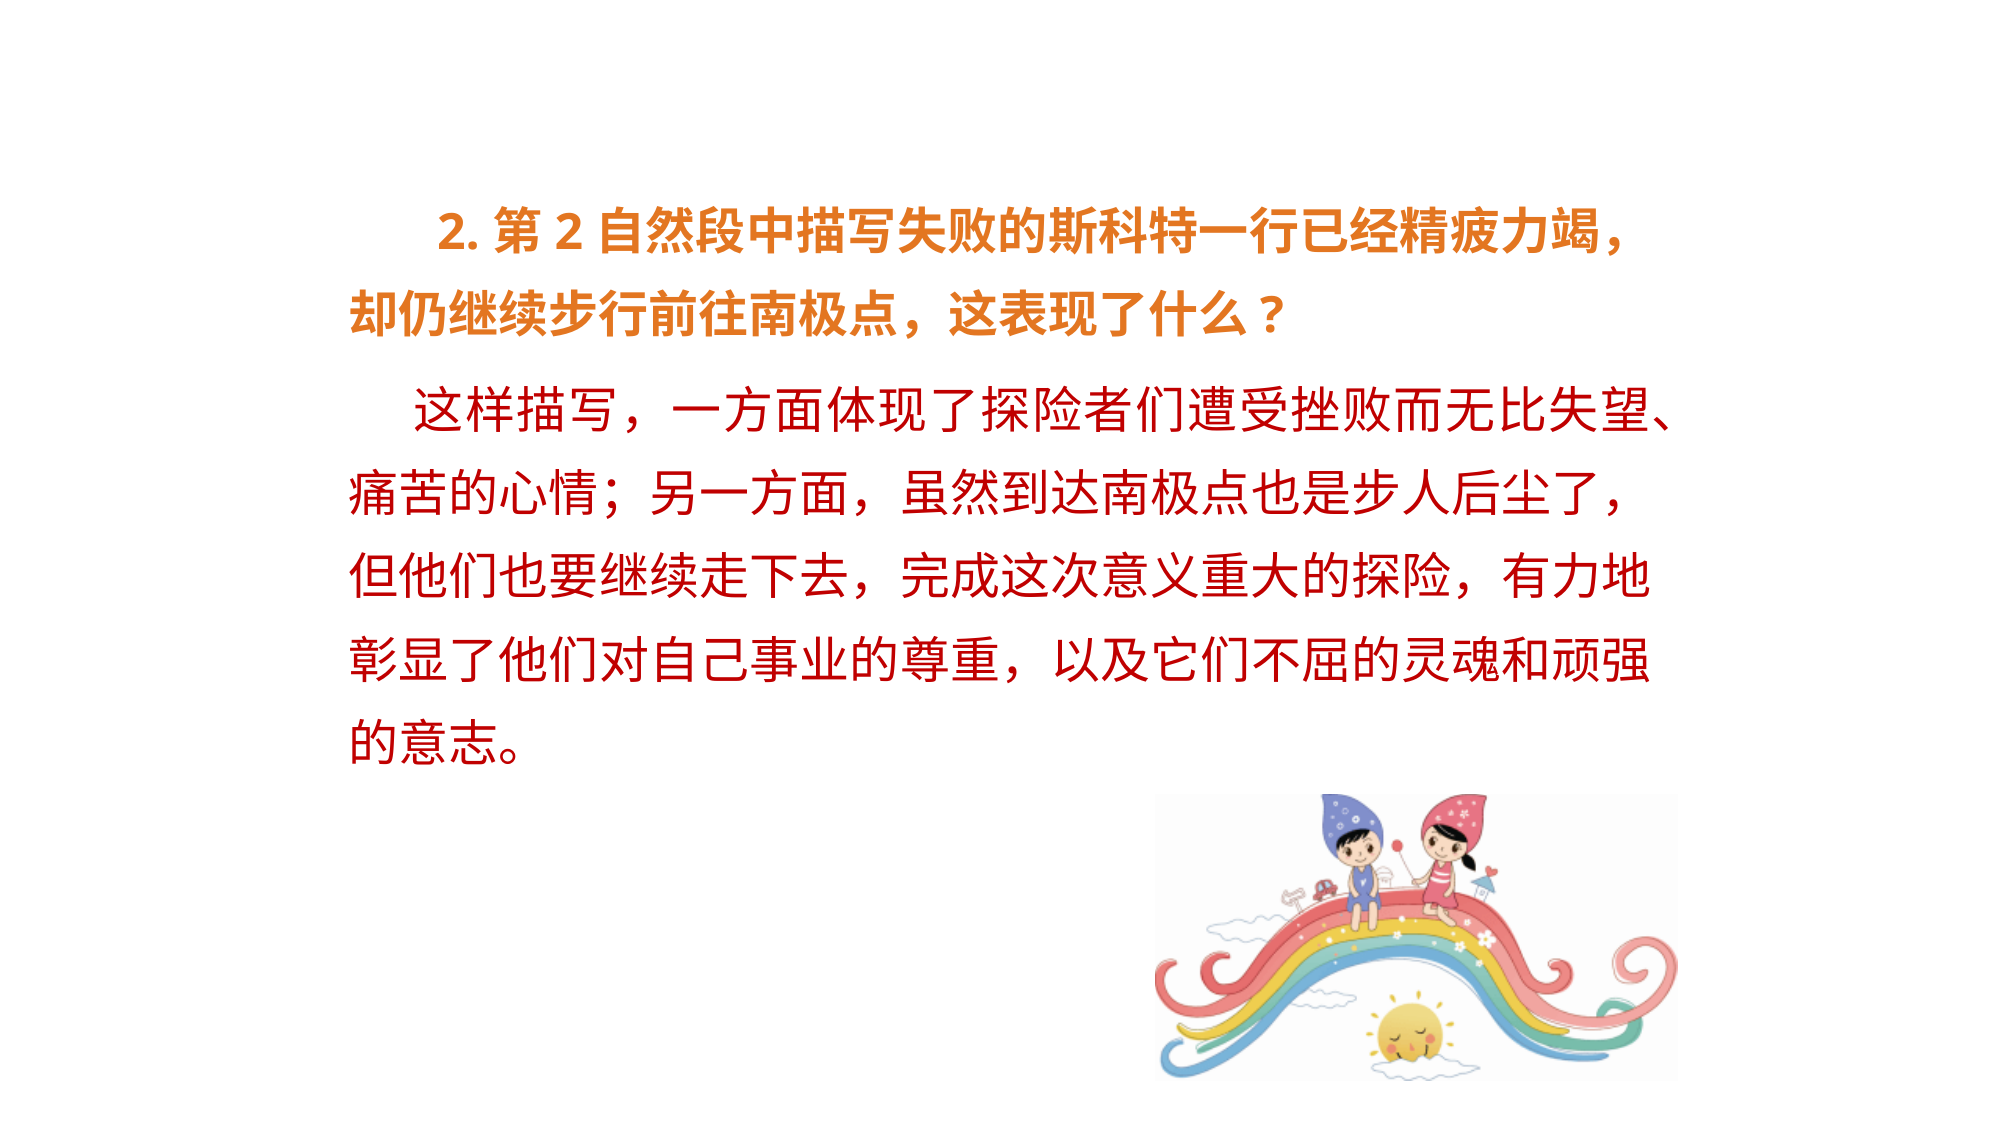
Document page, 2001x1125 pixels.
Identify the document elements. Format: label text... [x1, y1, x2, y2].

list 2.第2自然段中描写失败的斯科特一行已经精疲力竭，却仍继续步行前往南极点，这表现了什么? 这样描写，一方面体现了探险者们遭受挫败而无比失望、痛苦的心情；另一方面，虽然到达南极点也是步人后尘了，但他们也要继续走下去，完成这次意义重大的探险，有力地彰显了他们对自己事业的尊重，以及它们不屈的灵魂和顽强的意志。 [333, 168, 1667, 1001]
picture [1155, 794, 1678, 1081]
